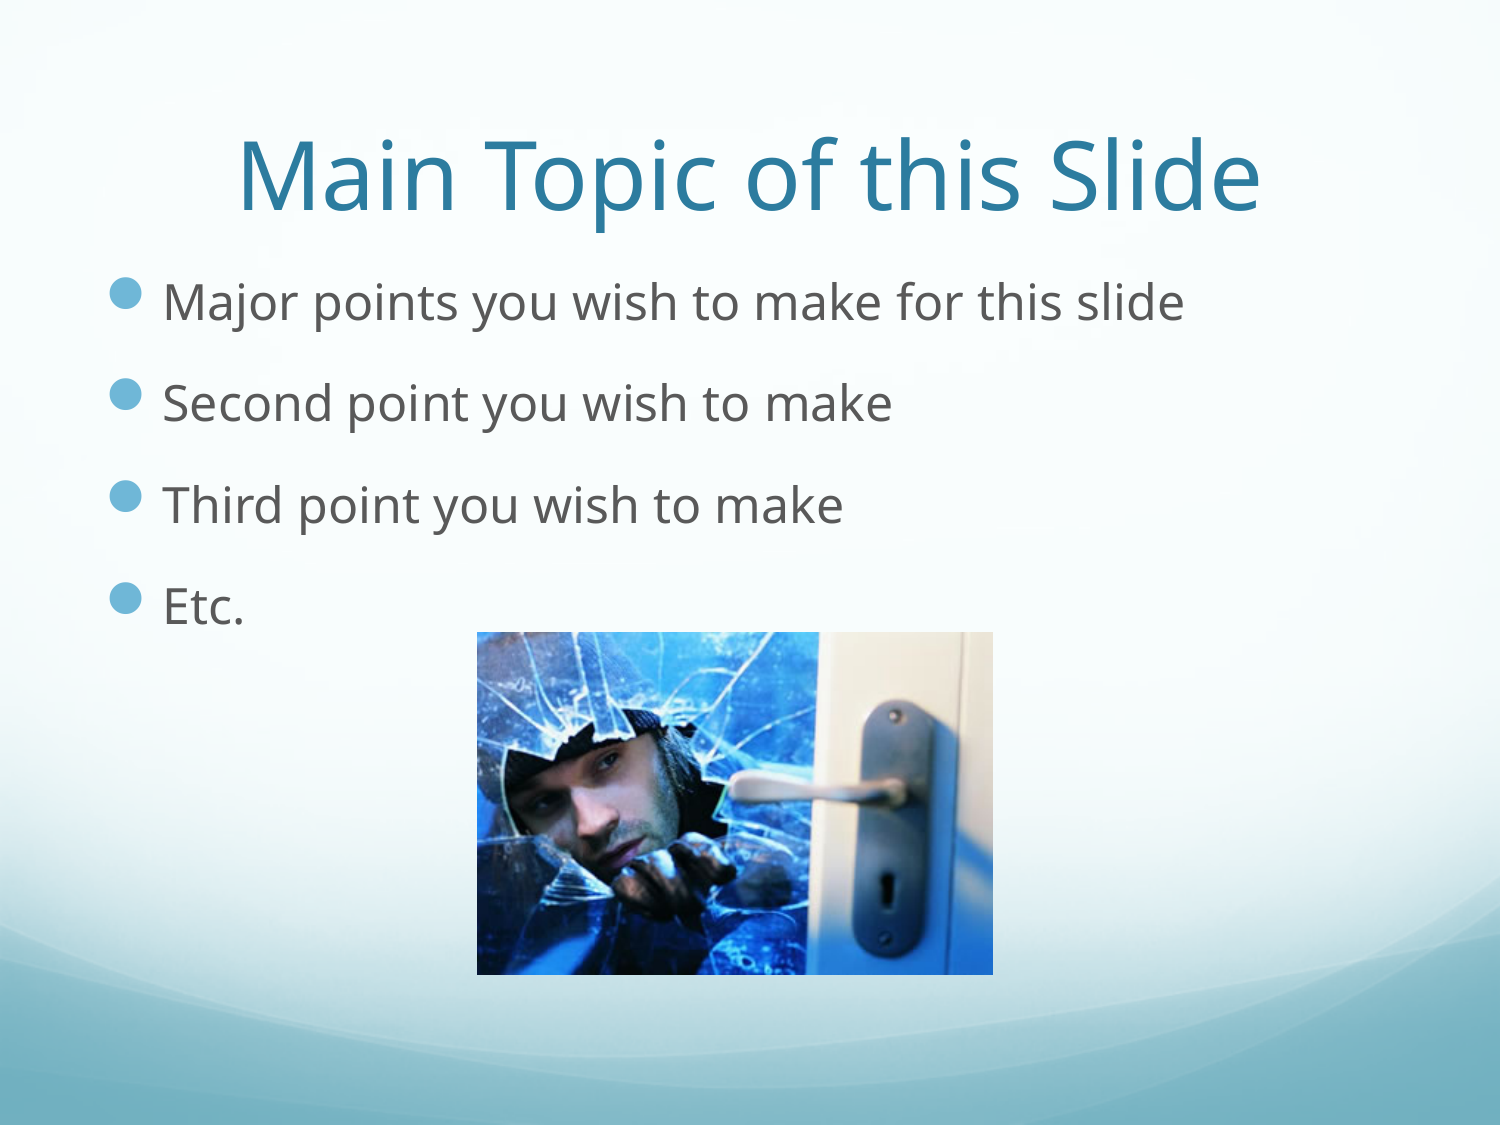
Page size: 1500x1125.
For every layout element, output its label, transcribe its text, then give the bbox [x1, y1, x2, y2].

list Major points you wish to make for this slide Second point you wish to make Third point you wish to make Etc. [90, 262, 1410, 975]
title Main Topic of this Slide [90, 17, 1410, 237]
picture [476, 631, 993, 976]
